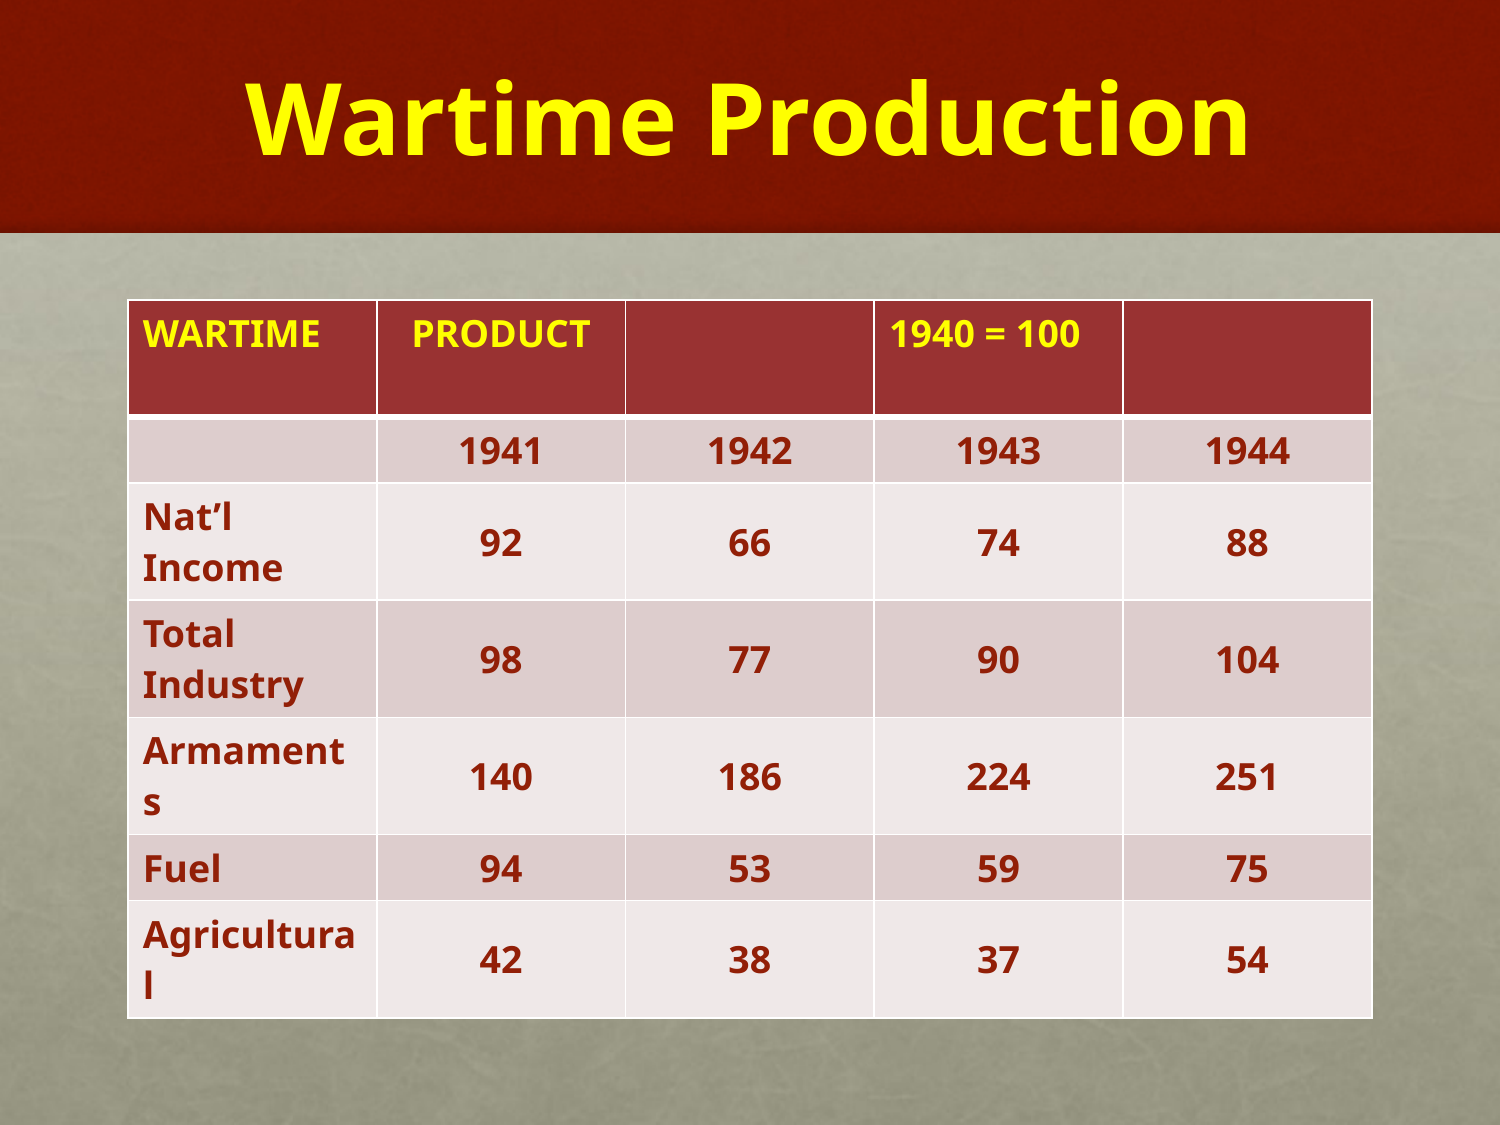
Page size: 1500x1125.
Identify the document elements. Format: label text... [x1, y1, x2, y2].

table_cell 53 [626, 835, 873, 900]
table_header [626, 301, 873, 414]
table_cell 90 [875, 601, 1122, 717]
table_cell 66 [626, 484, 873, 599]
table_cell Total Industry [129, 601, 376, 717]
table_header 1940 = 100 [875, 301, 1122, 414]
table_header [1124, 301, 1371, 414]
table_cell 98 [378, 601, 625, 717]
table_cell 140 [378, 718, 625, 834]
table_cell 1943 [875, 420, 1122, 482]
table_cell 54 [1124, 901, 1371, 1017]
table_header PRODUCT [378, 301, 625, 414]
table_cell 88 [1124, 484, 1371, 599]
table_cell [129, 420, 376, 482]
table_cell 1942 [626, 420, 873, 482]
table_cell 1941 [378, 420, 625, 482]
table_cell Fuel [129, 835, 376, 900]
table_cell 38 [626, 901, 873, 1017]
table_cell 1944 [1124, 420, 1371, 482]
table_cell 224 [875, 718, 1122, 834]
table_cell Nat’l Income [129, 484, 376, 599]
table_header WARTIME [129, 301, 376, 414]
table_cell 186 [626, 718, 873, 834]
table_cell 77 [626, 601, 873, 717]
title Wartime Production [127, 10, 1372, 221]
table_cell 74 [875, 484, 1122, 599]
table_cell Agricultural [129, 901, 376, 1017]
table_cell 104 [1124, 601, 1371, 717]
table_cell 42 [378, 901, 625, 1017]
table_cell 59 [875, 835, 1122, 900]
picture [0, 214, 1500, 1125]
table_cell 75 [1124, 835, 1371, 900]
table_cell 92 [378, 484, 625, 599]
table_cell 251 [1124, 718, 1371, 834]
table_cell Armaments [129, 718, 376, 834]
table_cell 94 [378, 835, 625, 900]
table_cell 37 [875, 901, 1122, 1017]
